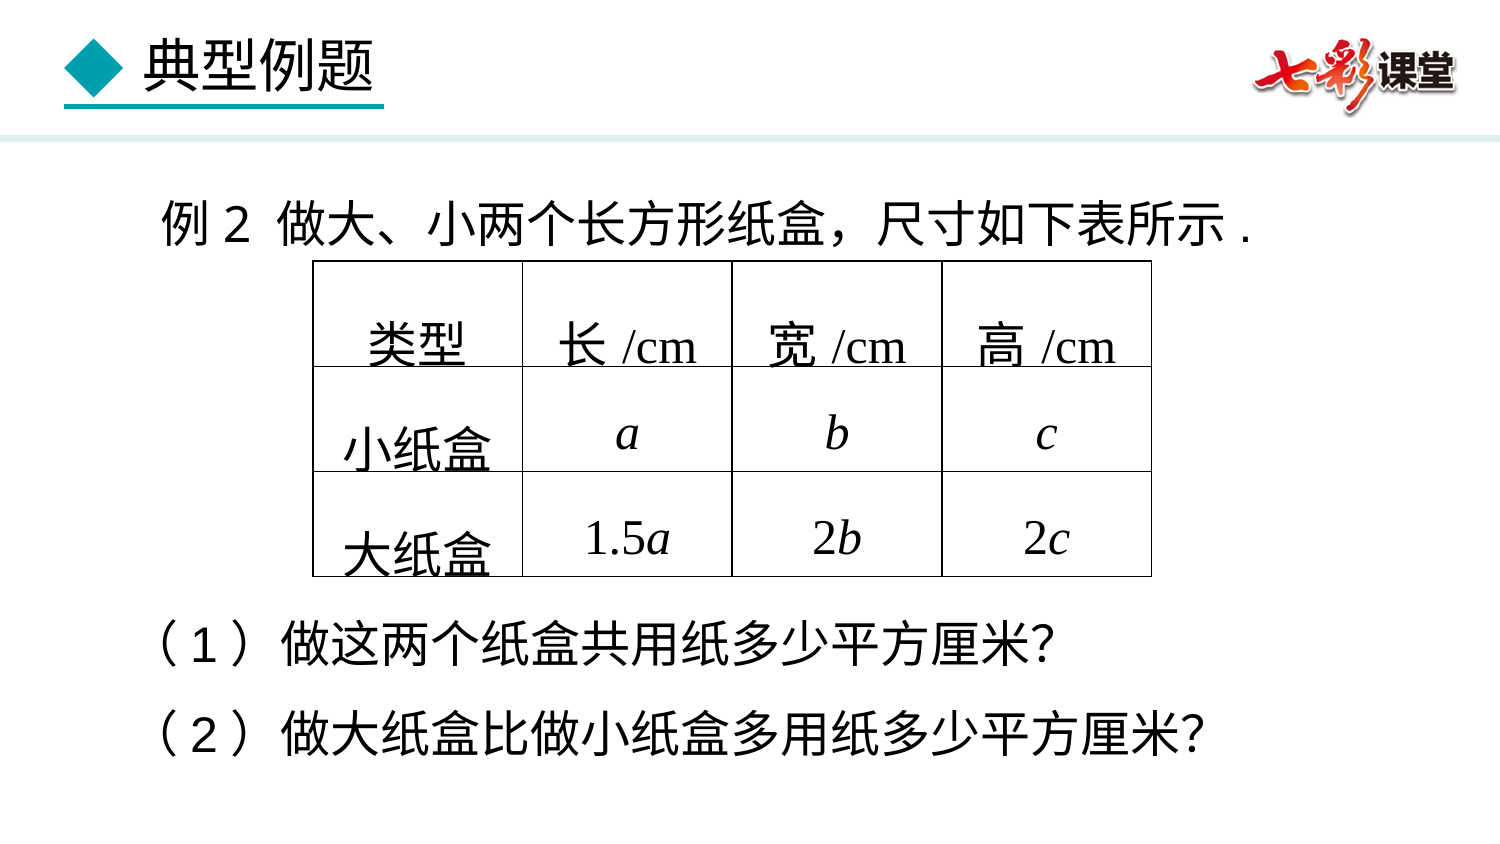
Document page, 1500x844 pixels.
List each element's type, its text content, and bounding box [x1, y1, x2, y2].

table_header 高/cm [943, 262, 1151, 366]
table_cell 2b [733, 472, 941, 576]
table_cell 小纸盒 [314, 367, 522, 471]
text_box 例2 做大、小两个长方形纸盒，尺寸如下表所示. [146, 185, 1500, 261]
table_cell c [943, 367, 1151, 471]
table_cell b [733, 367, 941, 471]
table_header 宽/cm [733, 262, 941, 366]
table_cell 大纸盒 [314, 472, 522, 576]
picture [1249, 32, 1461, 118]
table_cell a [523, 367, 731, 471]
table_header 类型 [314, 262, 522, 366]
table_cell 1.5a [523, 472, 731, 576]
table_header 长/cm [523, 262, 731, 366]
text_box （1）做这两个纸盒共用纸多少平方厘米？ （2）做大纸盒比做小纸盒多用纸多少平方厘米？ [113, 575, 1379, 771]
table_cell 2c [943, 472, 1151, 576]
